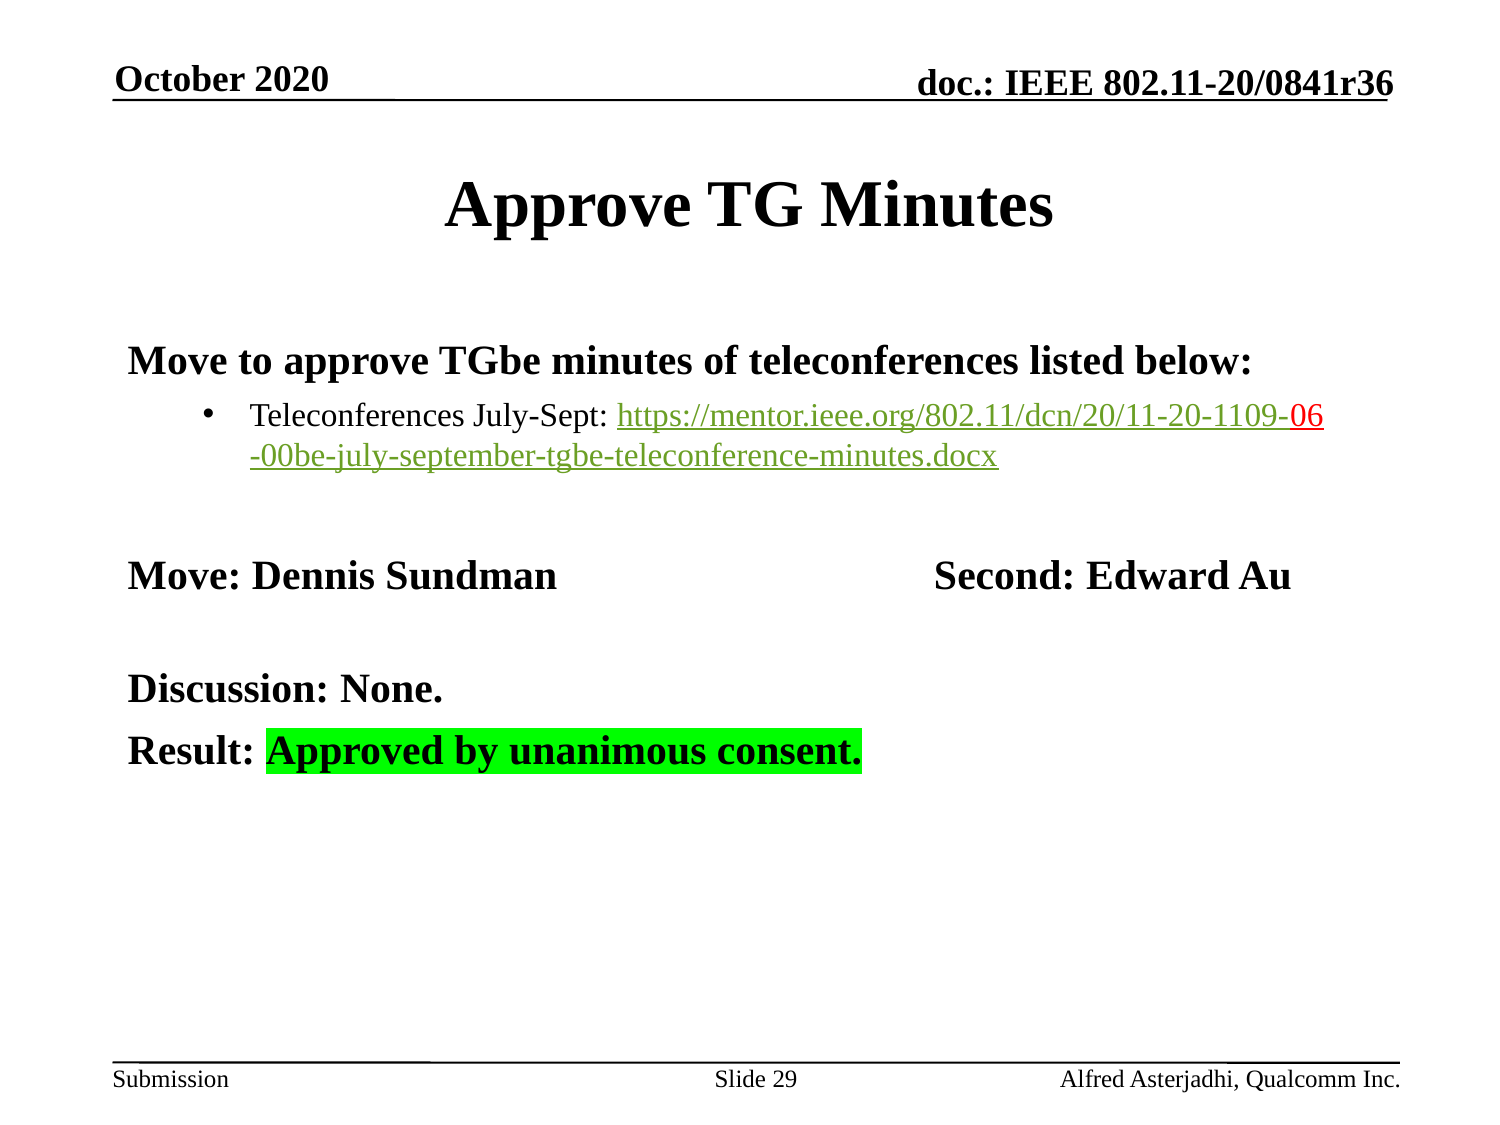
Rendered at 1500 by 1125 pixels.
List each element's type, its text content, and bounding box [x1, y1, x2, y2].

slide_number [114, 54, 493, 100]
title Approve TG Minutes [112, 112, 1388, 288]
list Move to approve TGbe minutes of teleconferences listed below: Teleconferences July-Sept: https://mentor.ieee.org/802.11/dcn/20/11-20-1109-06-00be-july-september-tgbe-teleconference-minutes.docx Move: Dennis Sundman Second: Edward Au Discussion: None. Result: Approved by unanimous consent. [112, 324, 1388, 1000]
footer Alfred Asterjadhi, Qualcomm Inc. [878, 1061, 1402, 1093]
slide_number Slide 29 [712, 1061, 800, 1123]
